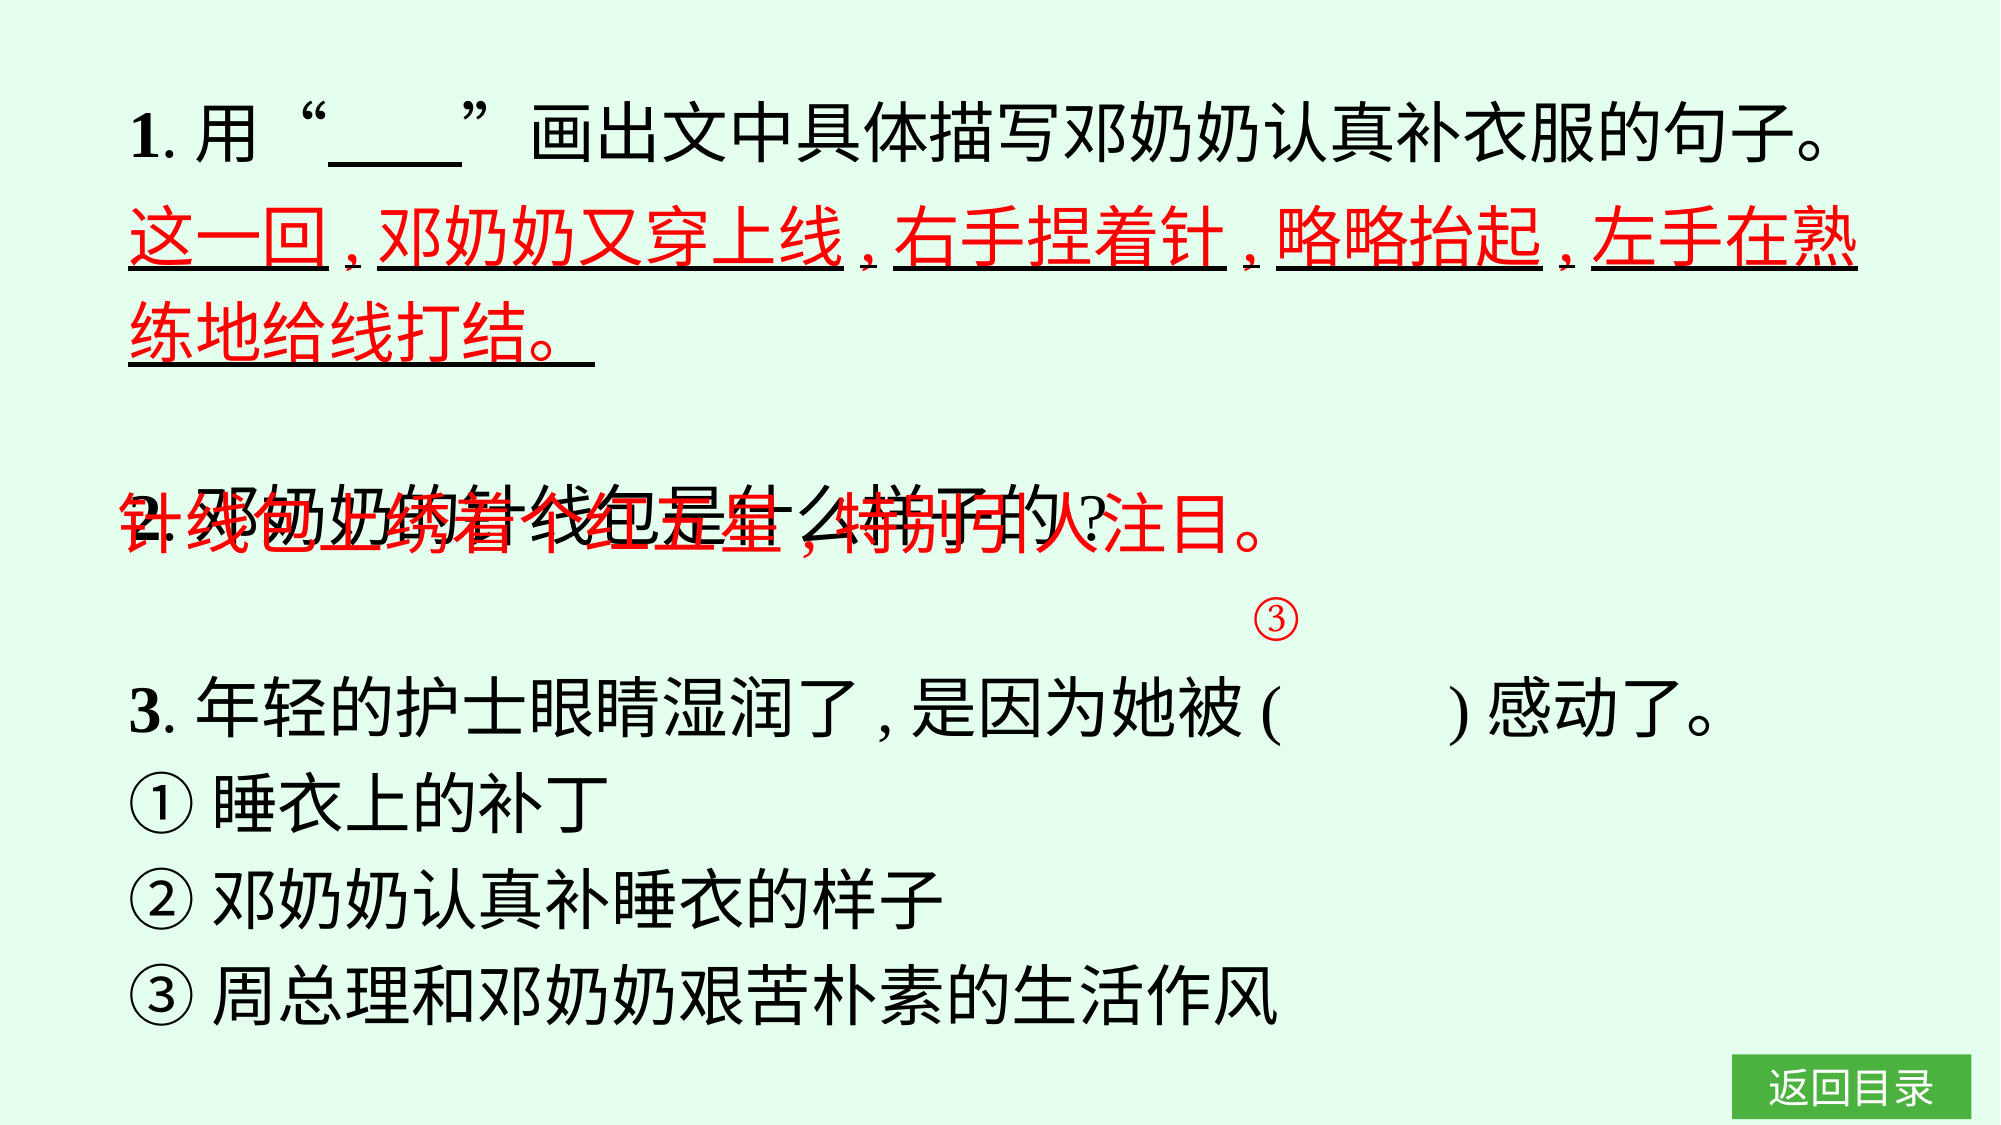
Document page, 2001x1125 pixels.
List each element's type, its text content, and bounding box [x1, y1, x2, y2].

text_box 这一回,邓奶奶又穿上线,右手捏着针,略略抬起,左手在熟练地给线打结。 [113, 171, 1887, 378]
text_box 1.用“ ”画出文中具体描写邓奶奶认真补衣服的句子。 2.邓奶奶的针线包是什么样子的? 3.年轻的护士眼睛湿润了,是因为她被( )感动了。 ①睡衣上的补丁 ②邓奶奶认真补睡衣的样子 ③周总理和邓奶奶艰苦朴素的生活作风 [113, 378, 1887, 1042]
text_box ③ [1236, 550, 1317, 662]
text_box 1.用“ ”画出文中具体描写邓奶奶认真补衣服的句子。 2.邓奶奶的针线包是什么样子的? 3.年轻的护士眼睛湿润了,是因为她被( )感动了。 ①睡衣上的补丁 ②邓奶奶认真补睡衣的样子 ③周总理和邓奶奶艰苦朴素的生活作风 [113, 67, 1887, 171]
text_box 针线包上绣着个红五星,特别引人注目。 [102, 458, 1316, 570]
